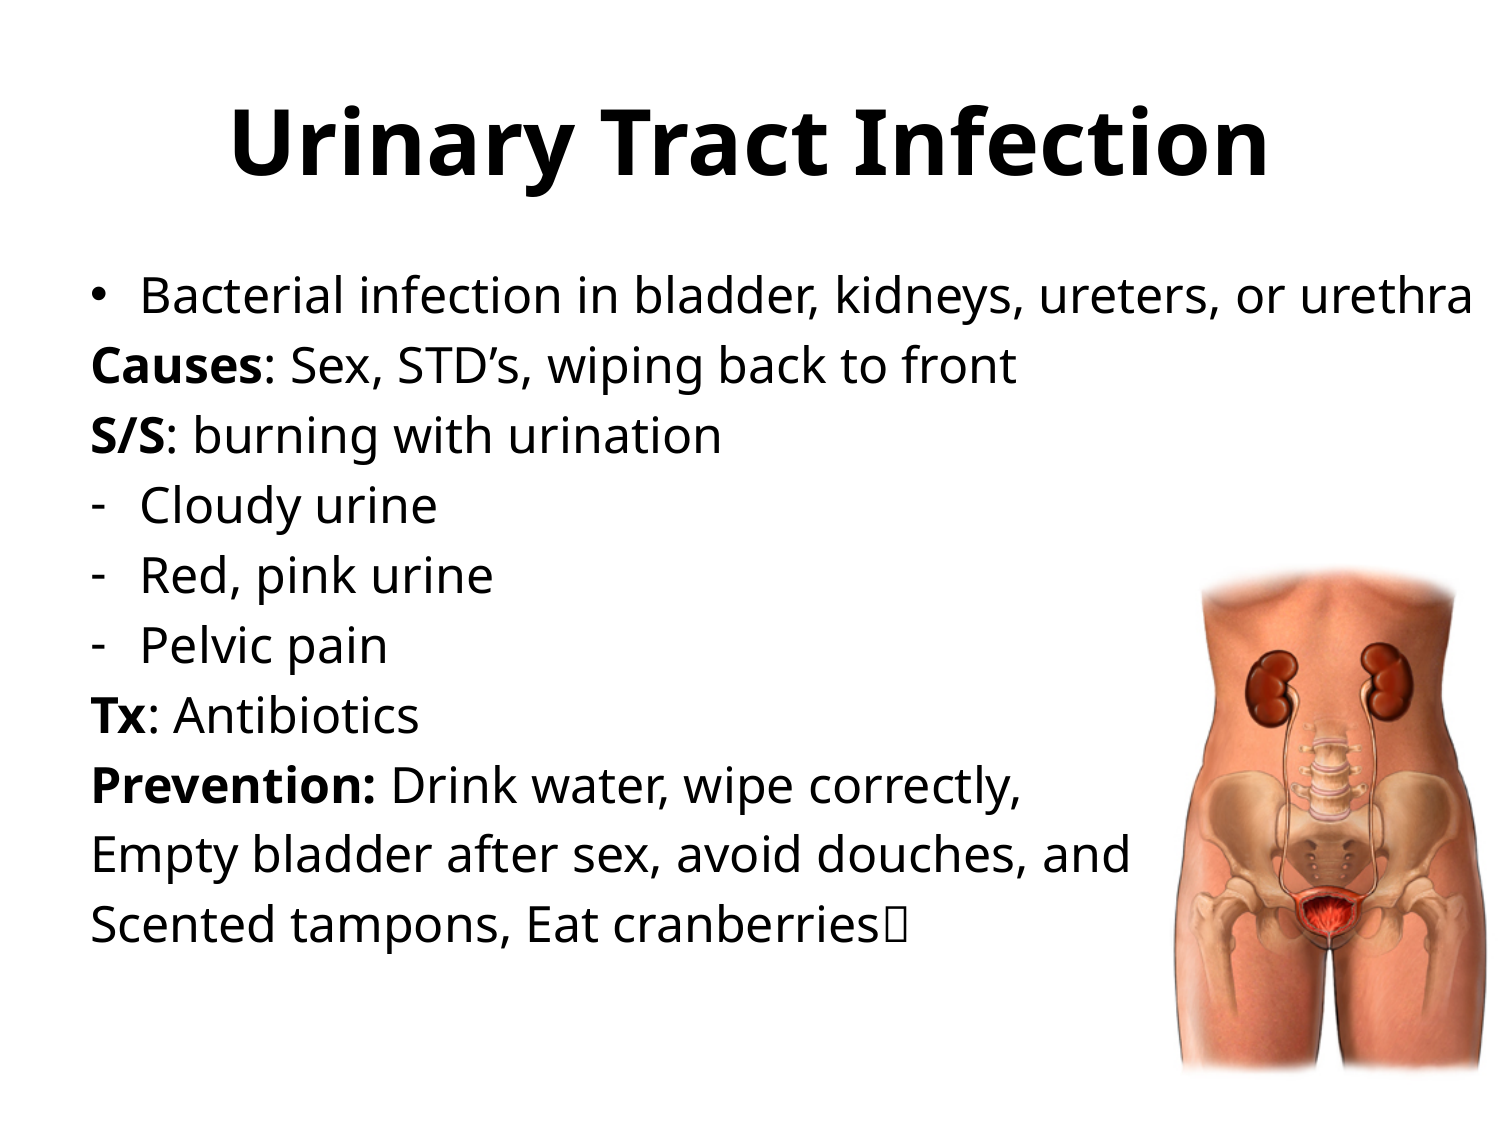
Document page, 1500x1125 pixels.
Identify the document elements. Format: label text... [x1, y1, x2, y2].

picture [1163, 557, 1500, 1085]
title Urinary Tract Infection [75, 45, 1425, 233]
list Bacterial infection in bladder, kidneys, ureters, or urethra Causes: Sex, STD’s, wiping back to front S/S: burning with urination Cloudy urine Red, pink urine Pelvic pain Tx: Antibiotics Prevention: Drink water, wipe correctly, Empty bladder after sex, avoid douches, and Scented tampons, Eat cranberries [75, 255, 1500, 999]
